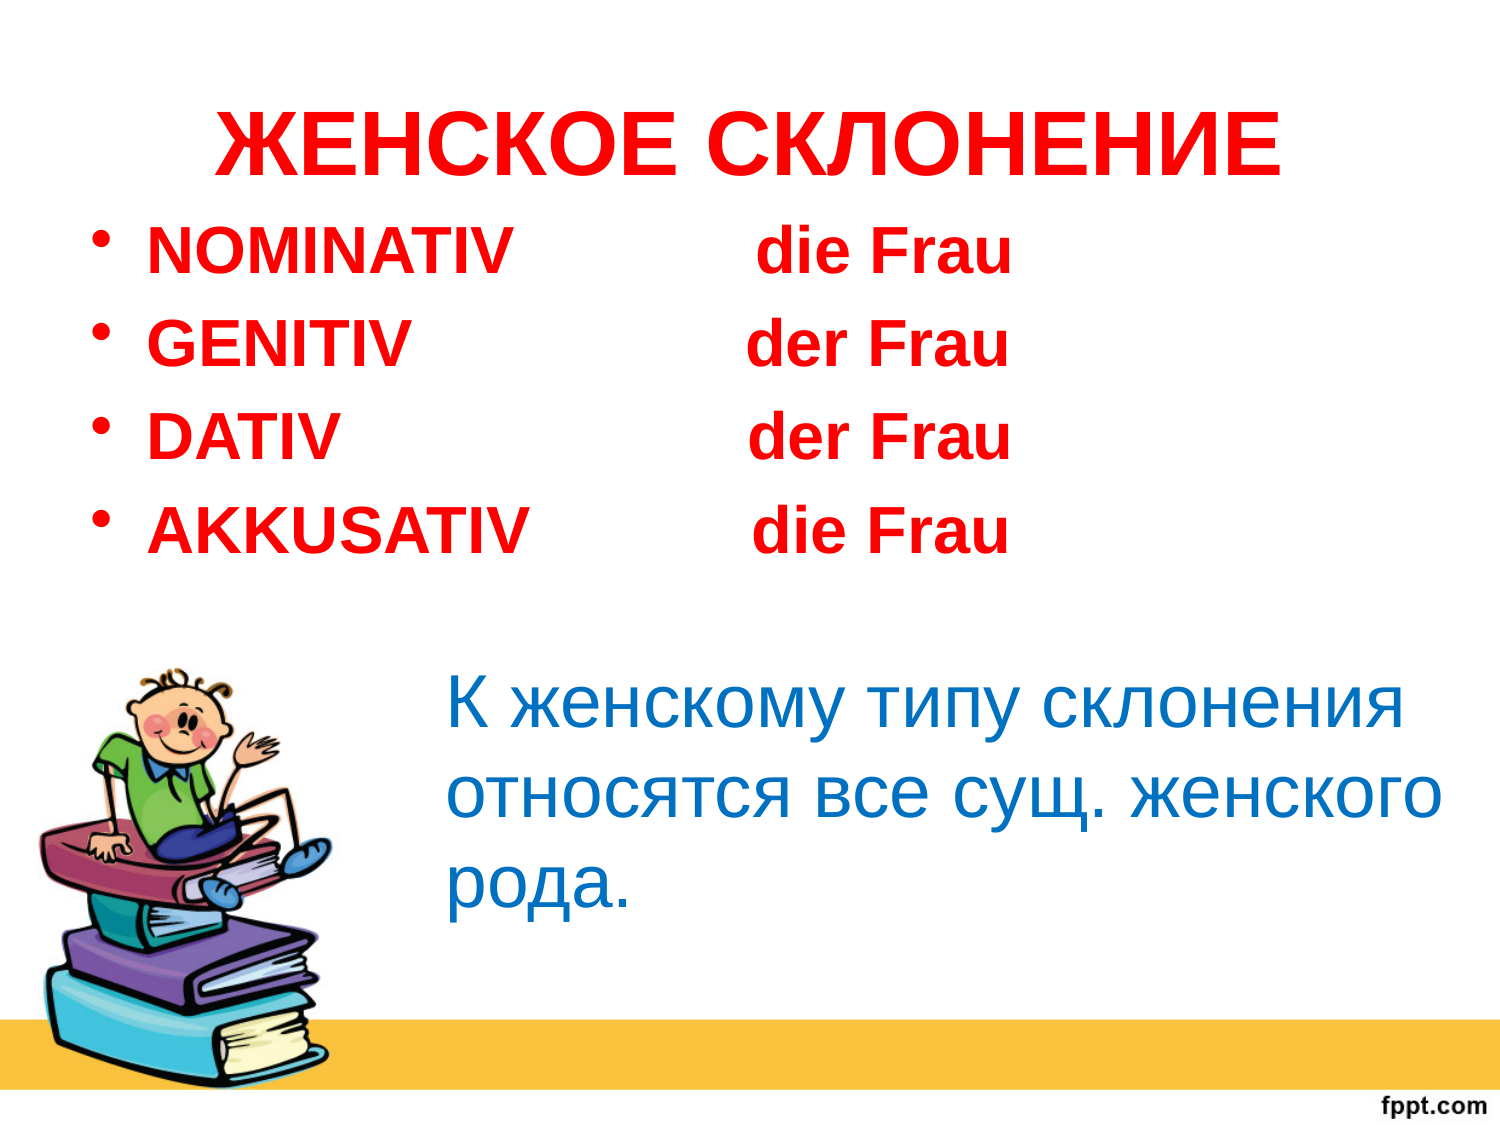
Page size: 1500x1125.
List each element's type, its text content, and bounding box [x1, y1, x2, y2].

title ЖЕНСКОЕ СКЛОНЕНИЕ [74, 44, 1426, 198]
text_box К женскому типу склонения относятся все сущ. женского рода. [431, 645, 1474, 930]
picture [0, 0, 1500, 1125]
list NOMINATIV die Frau GENITIV der Frau DATIV der Frau AKKUSATIV die Frau [74, 198, 1426, 1006]
